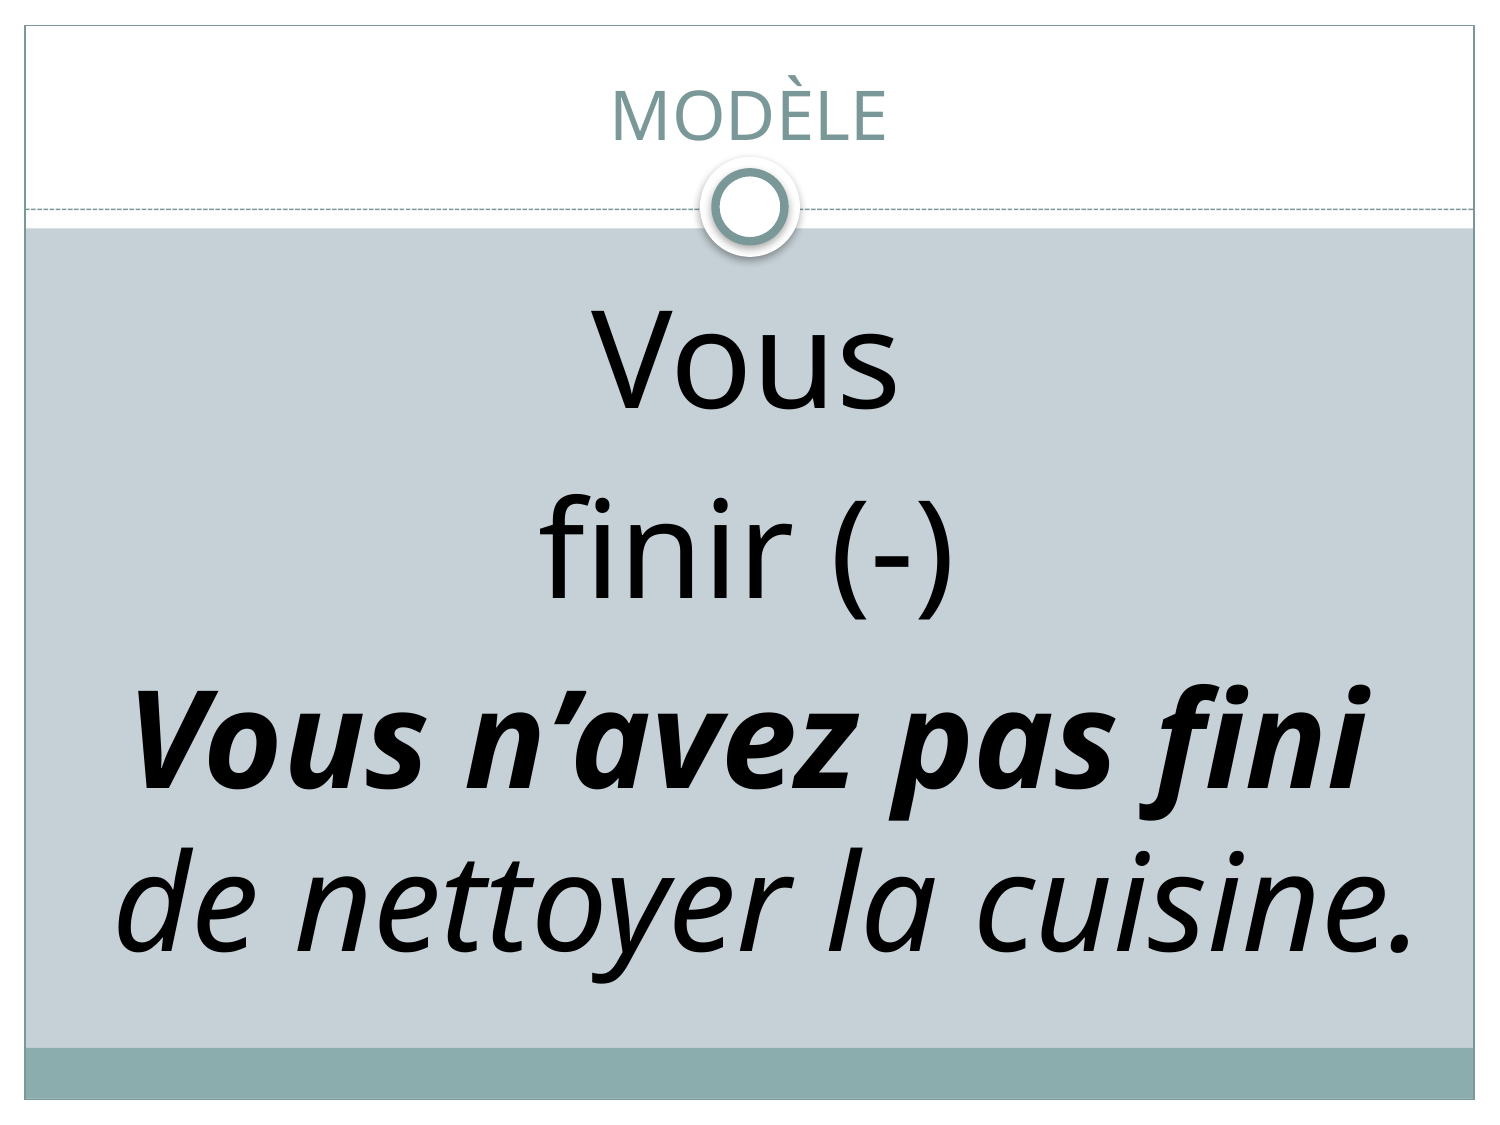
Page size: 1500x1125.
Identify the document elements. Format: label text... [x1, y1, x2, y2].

title MODÈLE [49, 37, 1450, 162]
list Vous finir (-) Vous n’avez pas fini de nettoyer la cuisine. [49, 250, 1445, 1001]
